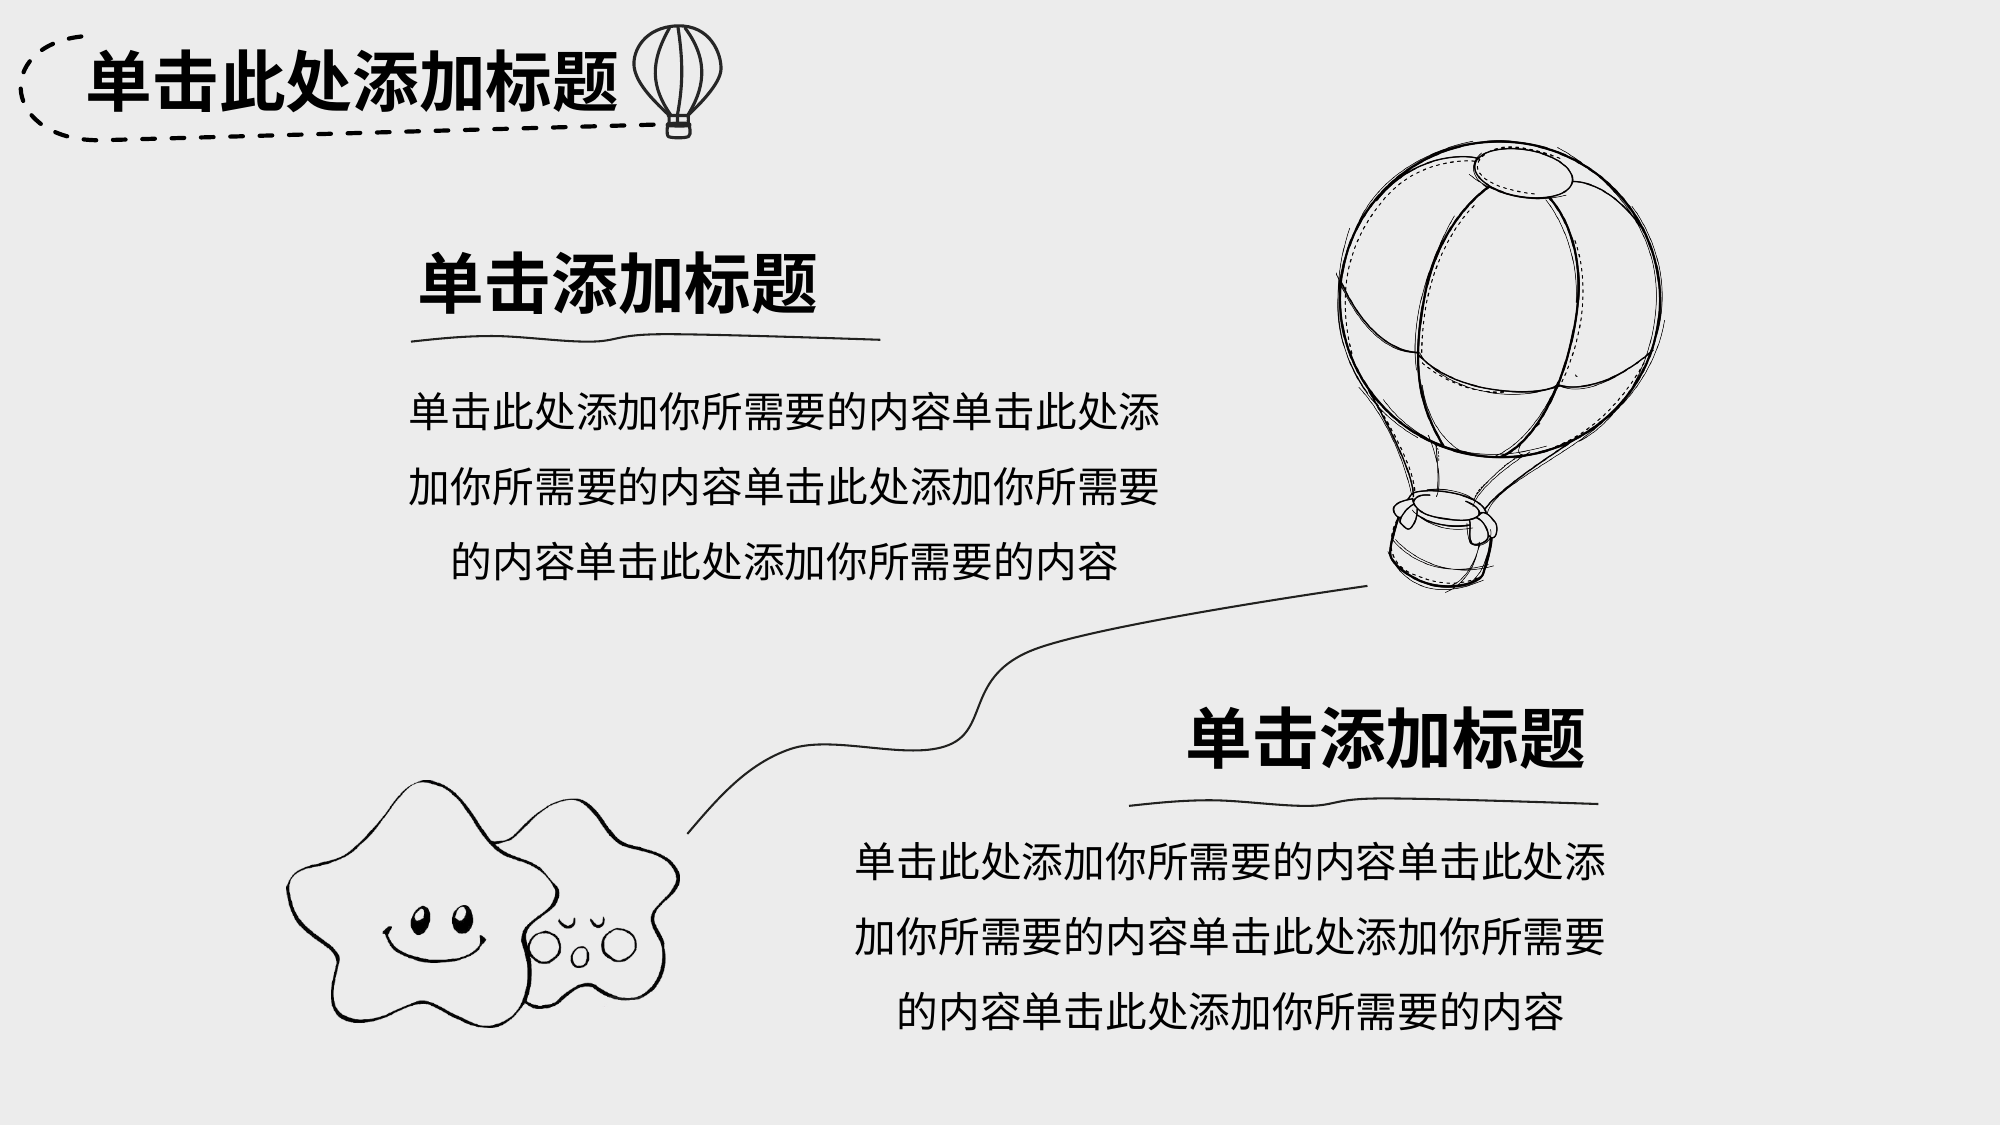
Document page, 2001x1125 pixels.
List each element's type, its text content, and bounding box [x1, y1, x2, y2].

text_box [375, 234, 1180, 587]
text_box [686, 743, 835, 835]
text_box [633, 25, 722, 138]
picture [286, 780, 680, 1028]
text_box [985, 589, 1348, 689]
text_box [19, 38, 570, 142]
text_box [835, 689, 1629, 1038]
picture [1336, 140, 1665, 593]
text_box 单击此处添加标题 [70, 31, 633, 127]
